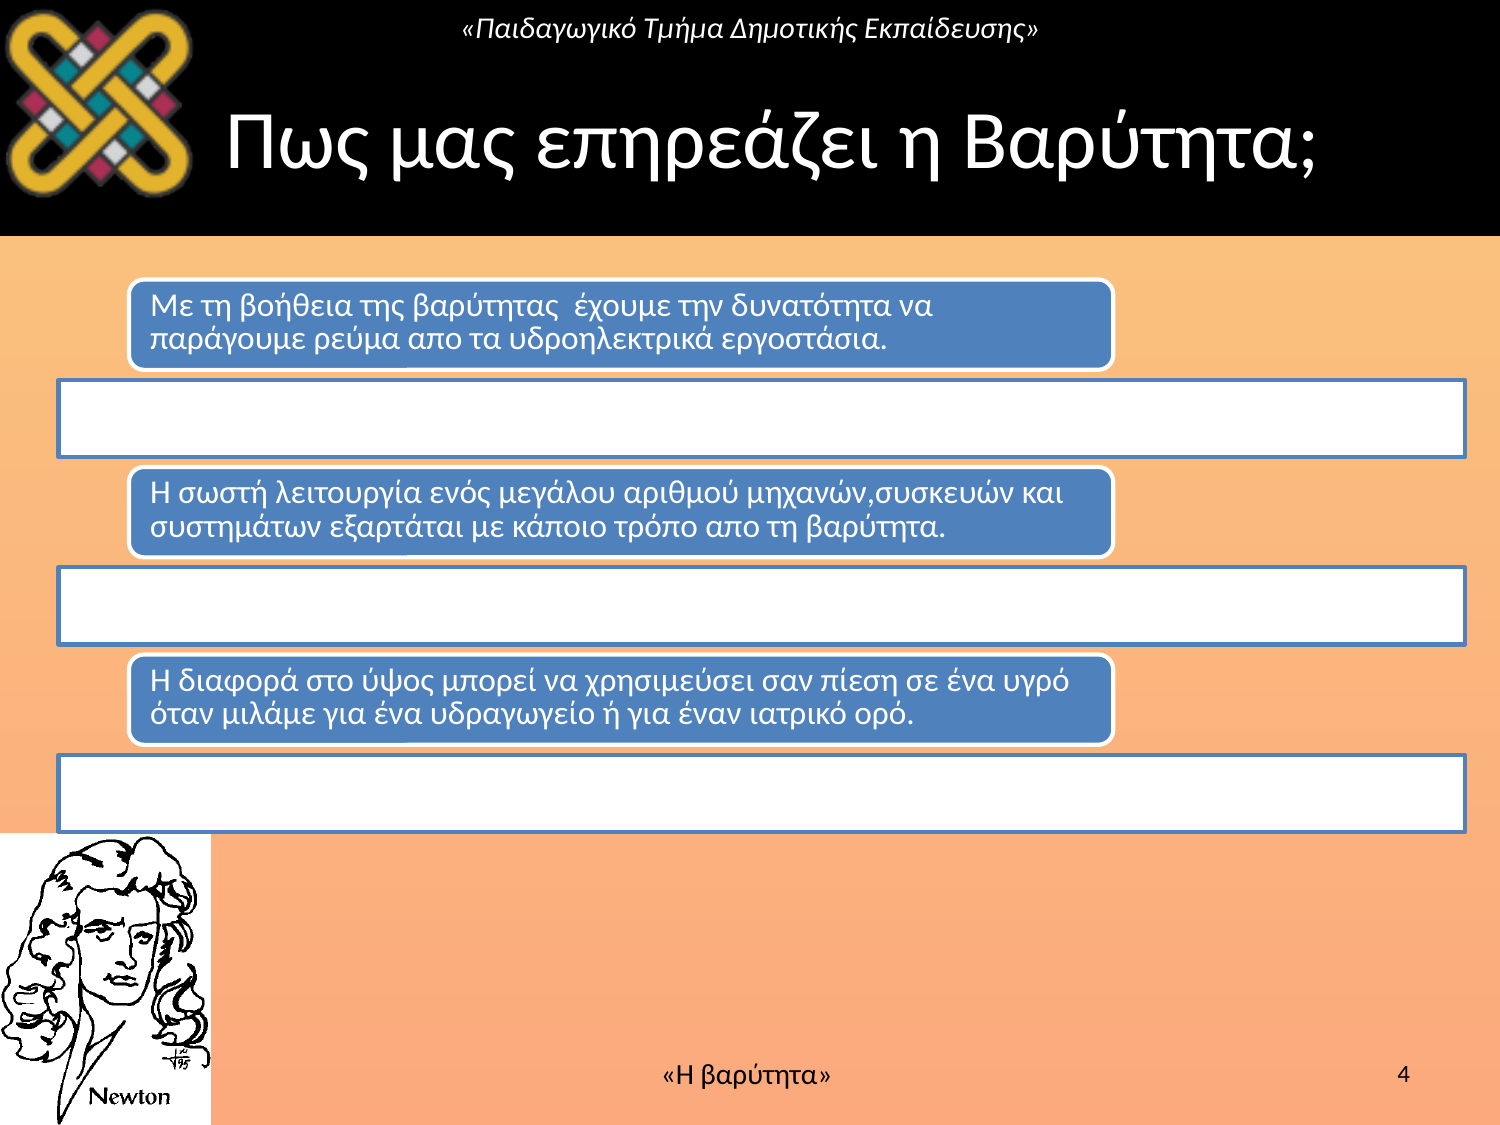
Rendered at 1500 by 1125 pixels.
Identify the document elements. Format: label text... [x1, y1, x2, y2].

slide_number 4 [1074, 1042, 1425, 1103]
subtitle [0, 234, 1500, 844]
picture [0, 0, 200, 205]
footer «Η βαρύτητα» [512, 1042, 988, 1103]
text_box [58, 269, 1466, 833]
picture [0, 832, 212, 1125]
title «Παιδαγωγικό Τμήμα Δημοτικής Εκπαίδευσης» Πως μας επηρεάζει η Βαρύτητα; [0, 0, 1500, 234]
